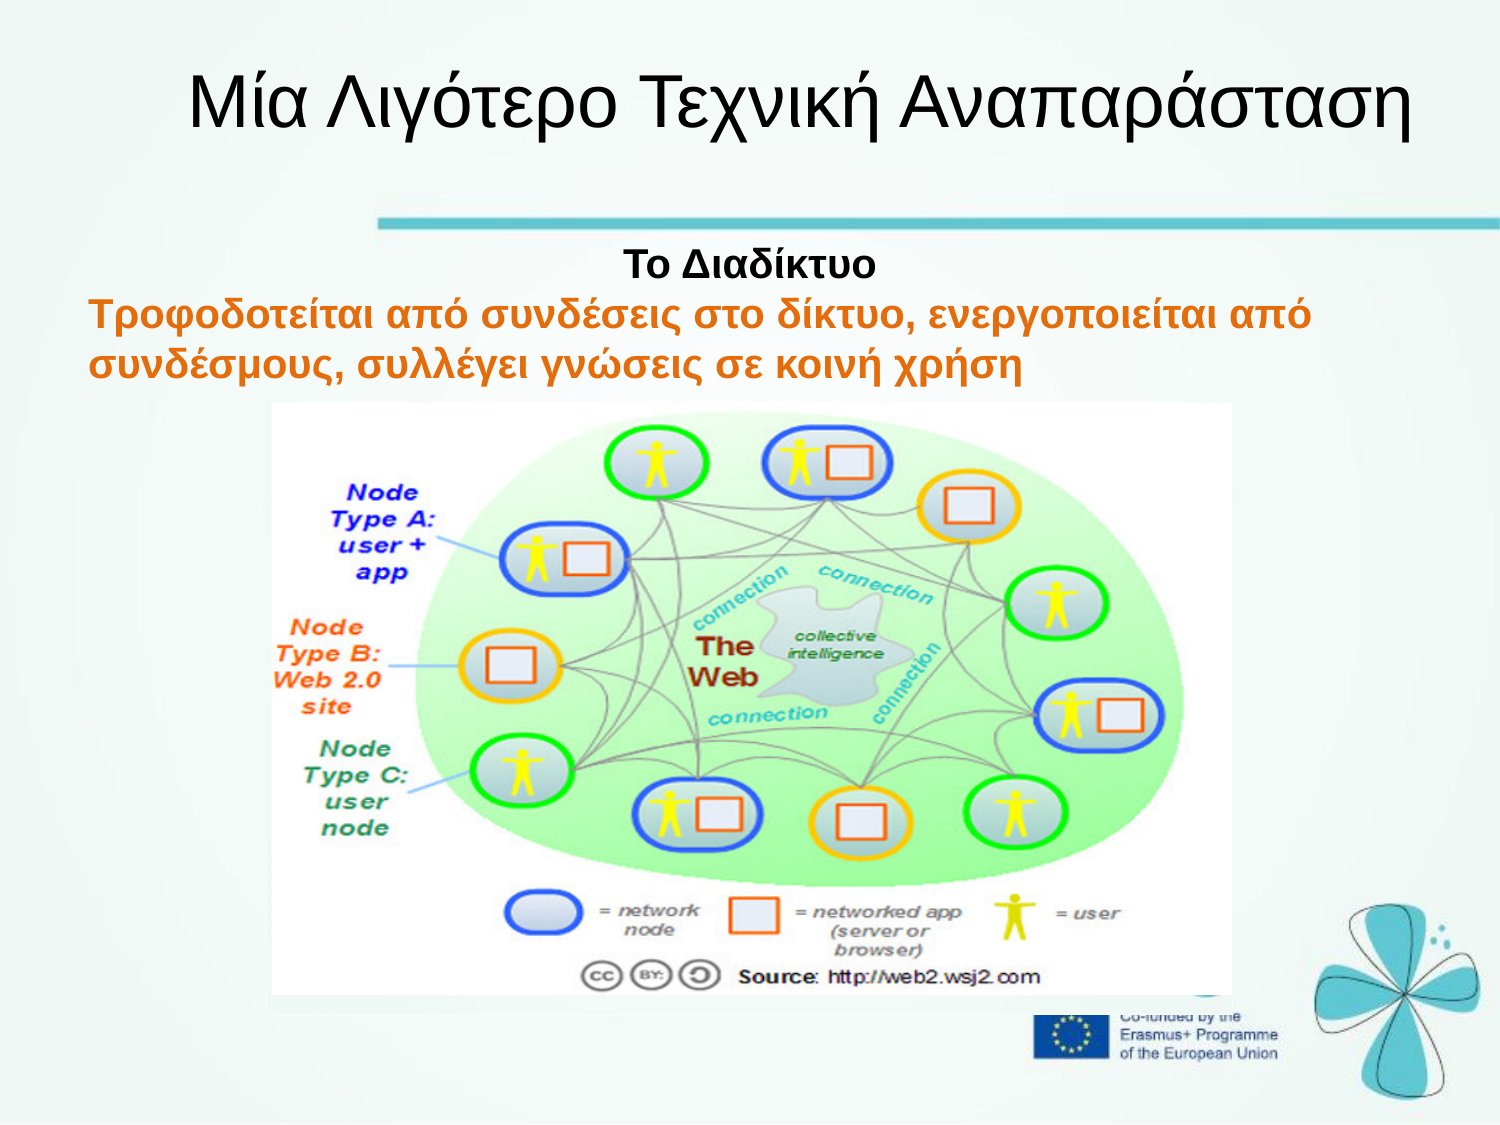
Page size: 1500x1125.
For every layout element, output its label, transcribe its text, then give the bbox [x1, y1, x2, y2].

picture [0, 0, 1500, 1125]
text_box Το Διαδίκτυο Τροφοδοτείται από συνδέσεις στο δίκτυο, ενεργοποιείται από συνδέσμους, συλλέγει γνώσεις σε κοινή χρήση [73, 240, 1427, 384]
text_box Μία Λιγότερο Τεχνική Αναπαράσταση [172, 45, 1457, 150]
